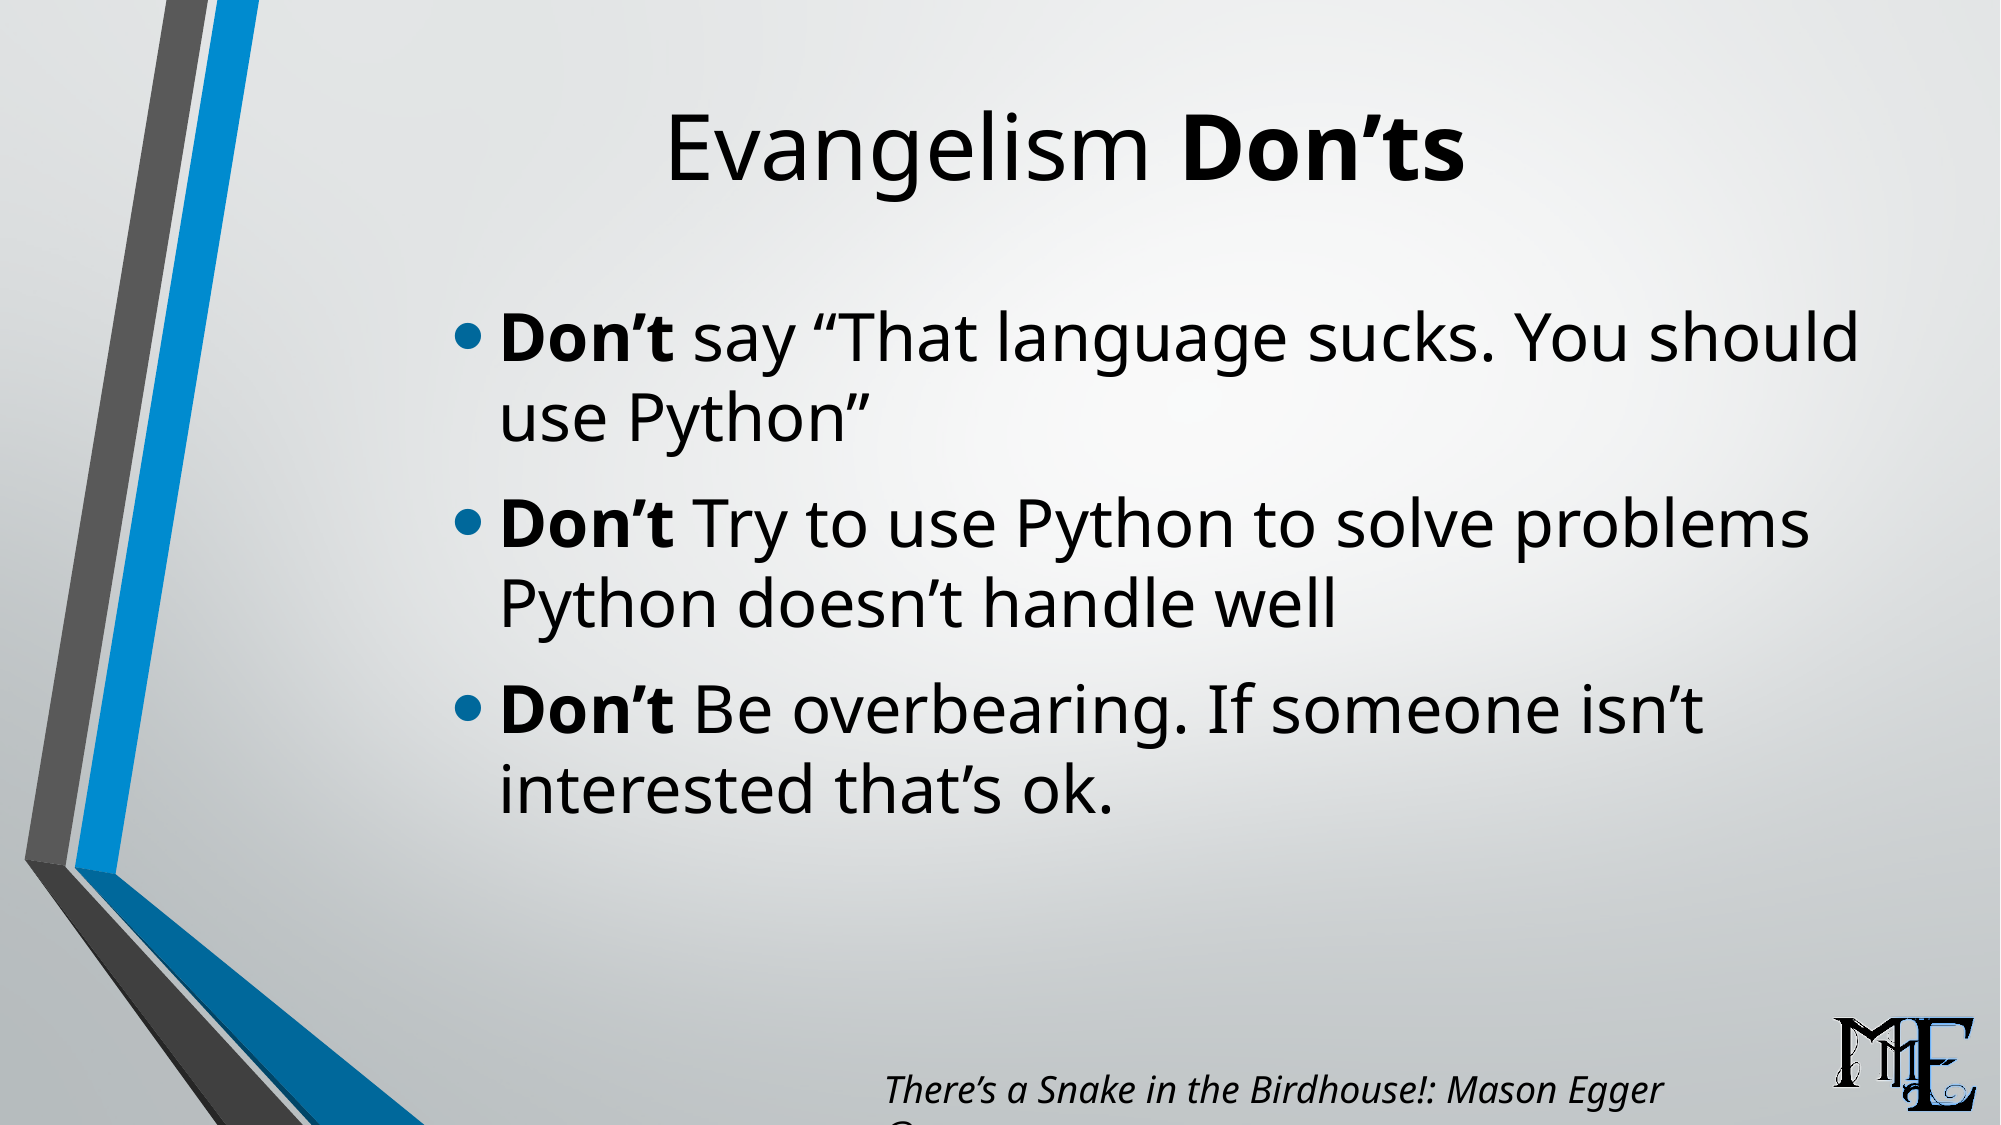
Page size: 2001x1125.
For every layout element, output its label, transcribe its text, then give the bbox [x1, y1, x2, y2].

text_box There’s a Snake in the Birdhouse!: Mason Egger @masonegger [868, 1058, 1786, 1125]
list Don’t say “That language sucks. You should use Python” Don’t Try to use Python to solve problems Python doesn’t handle well Don’t Be overbearing. If someone isn’t interested that’s ok. [436, 287, 1887, 1070]
picture [1786, 983, 2000, 1125]
title Evangelism Don’ts [243, 0, 1887, 288]
